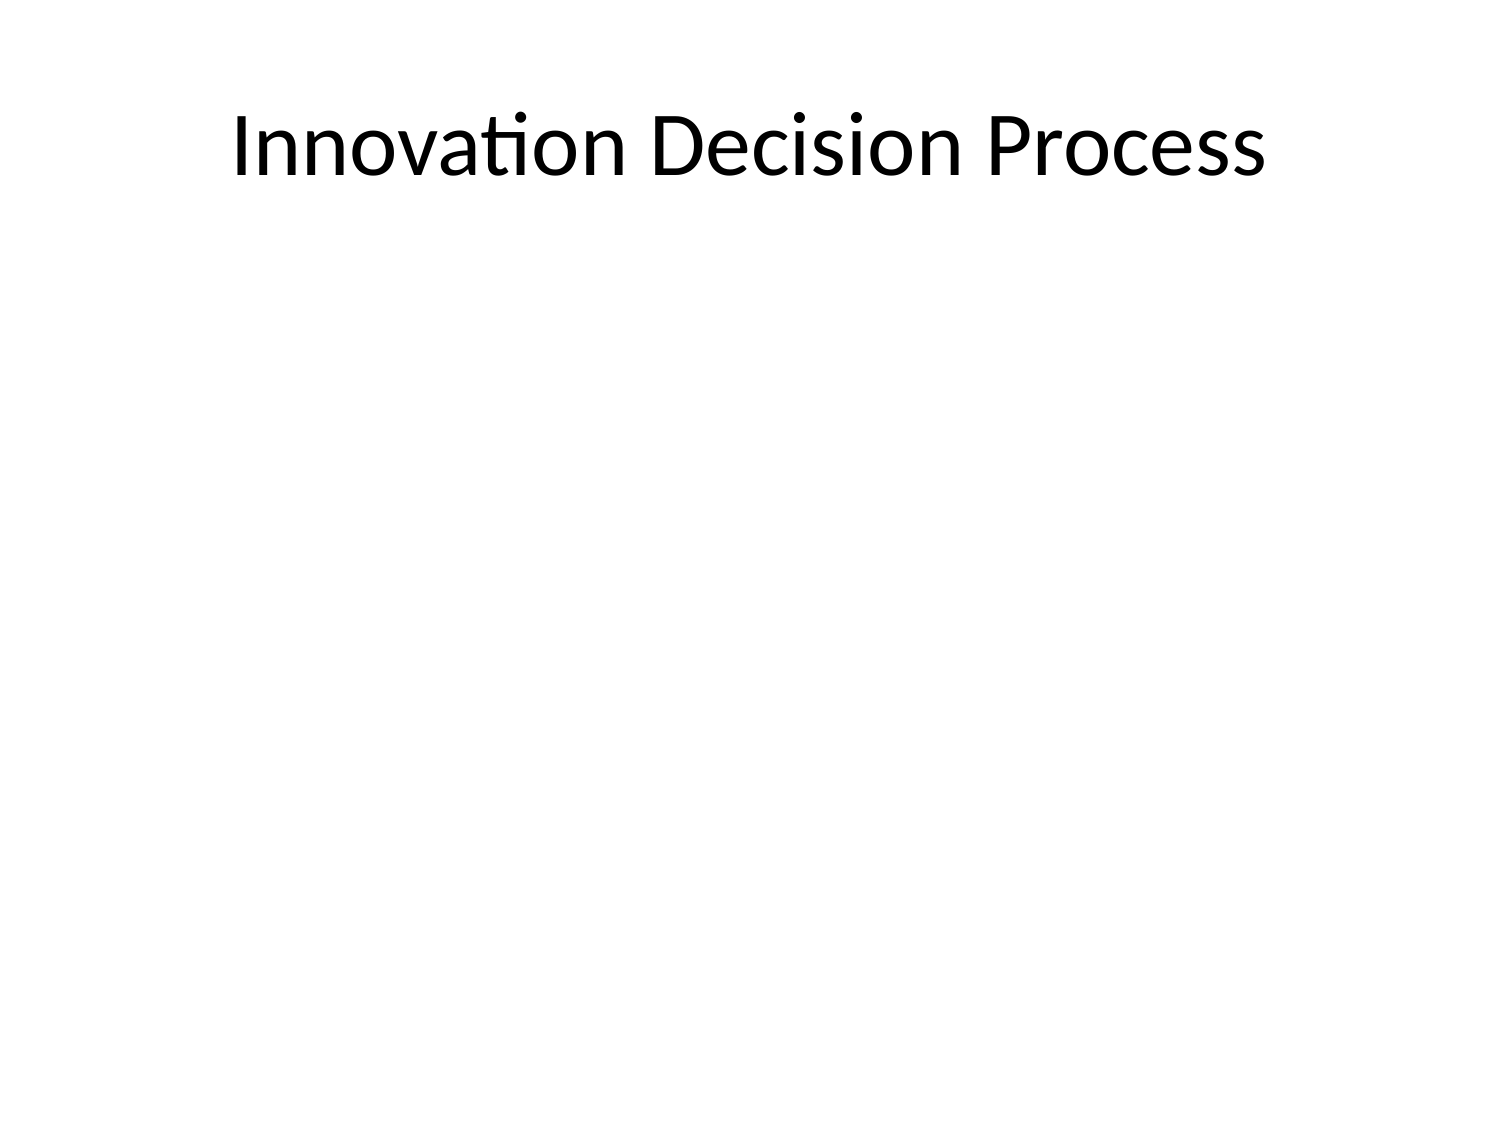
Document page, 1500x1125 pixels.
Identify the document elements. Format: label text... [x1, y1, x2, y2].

title Innovation Decision Process [75, 45, 1425, 233]
